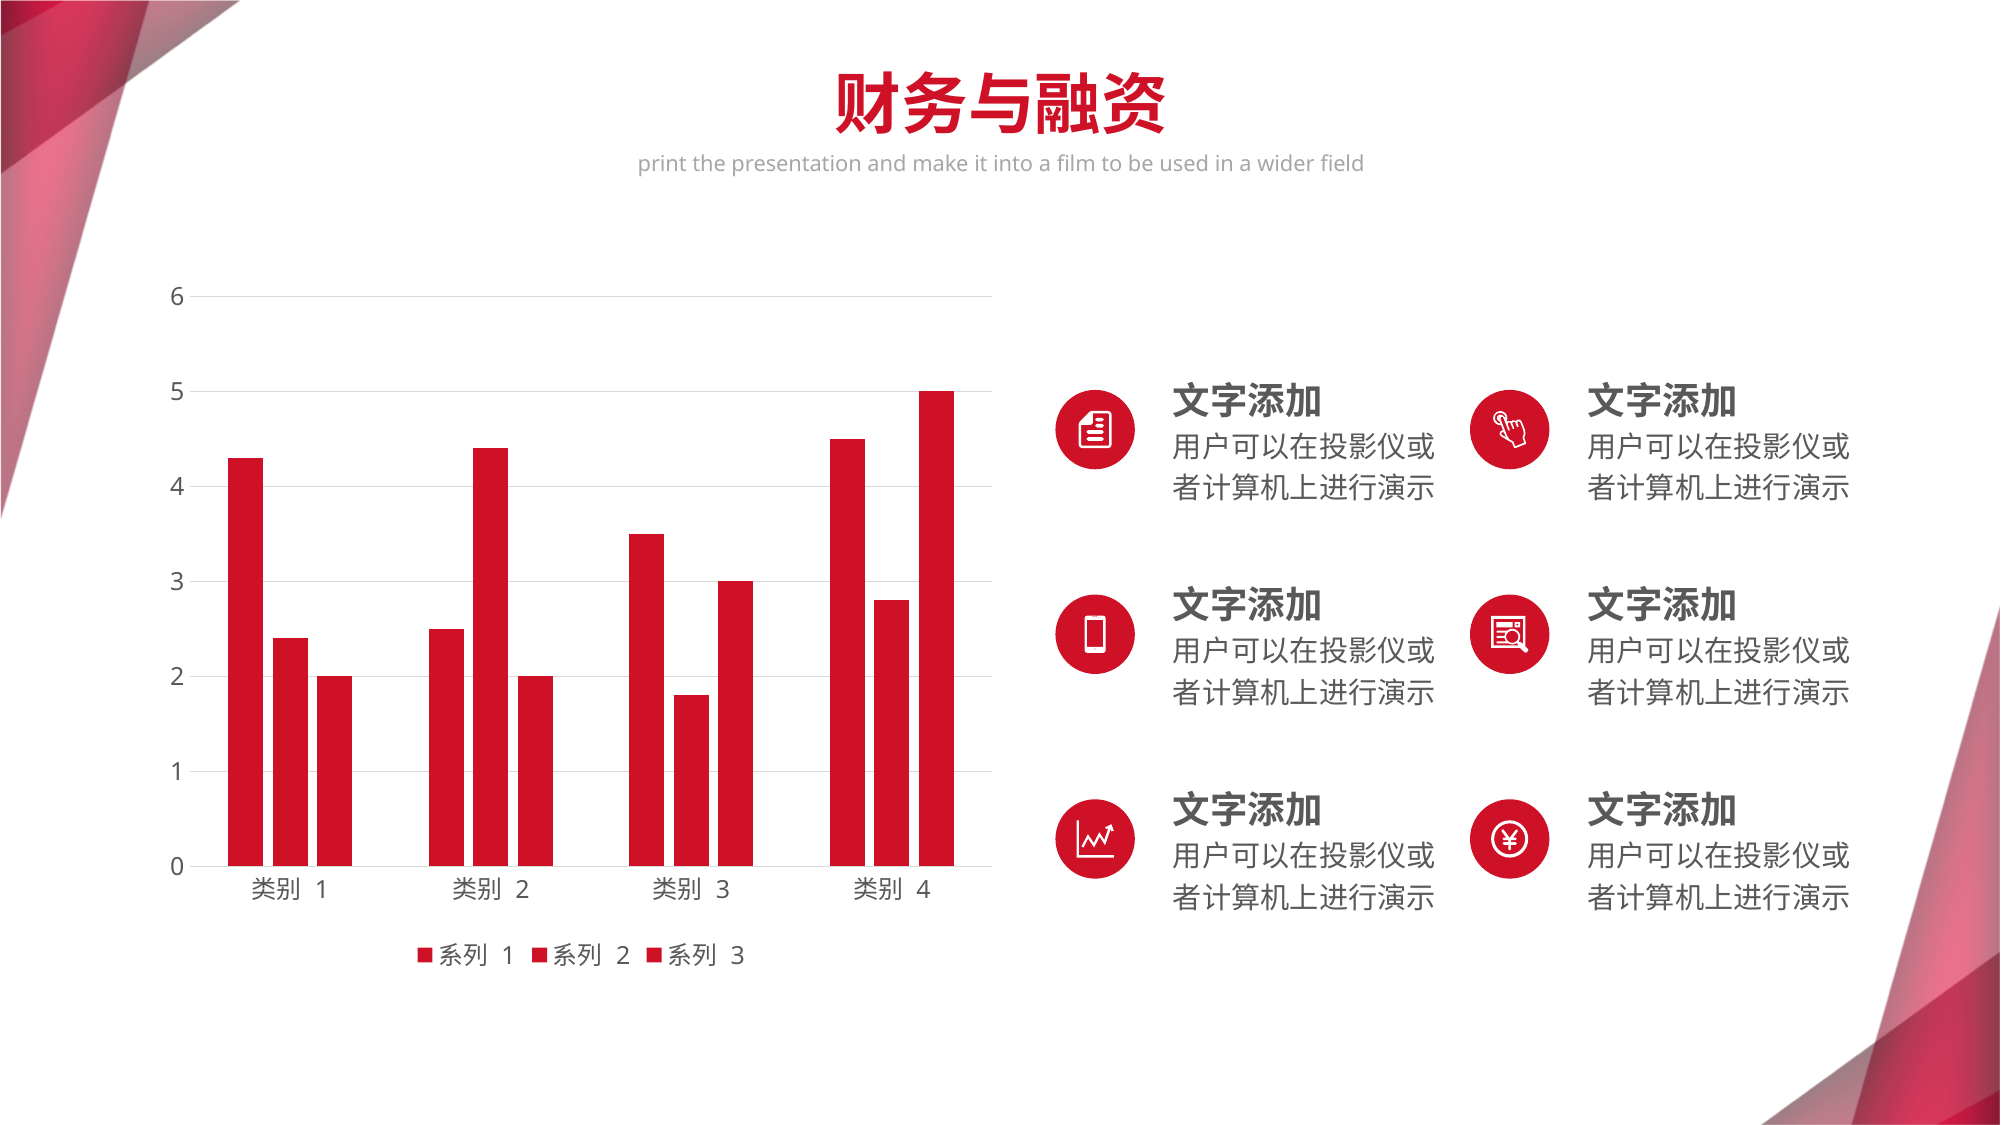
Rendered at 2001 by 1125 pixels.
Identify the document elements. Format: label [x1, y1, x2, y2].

text_box [1572, 360, 1885, 556]
text_box [1469, 594, 1550, 674]
text_box [1469, 389, 1550, 470]
text_box [1158, 769, 1470, 966]
text_box [1158, 564, 1470, 761]
text_box [1469, 799, 1550, 879]
text_box [1055, 799, 1135, 879]
text_box [1055, 389, 1135, 470]
picture [1698, 606, 2000, 1124]
chart [152, 265, 1010, 979]
text_box [1572, 769, 1885, 966]
text_box [1572, 564, 1885, 761]
text_box [1055, 594, 1135, 674]
text_box [544, 54, 1459, 184]
text_box [1158, 360, 1470, 556]
picture [1, 1, 303, 519]
